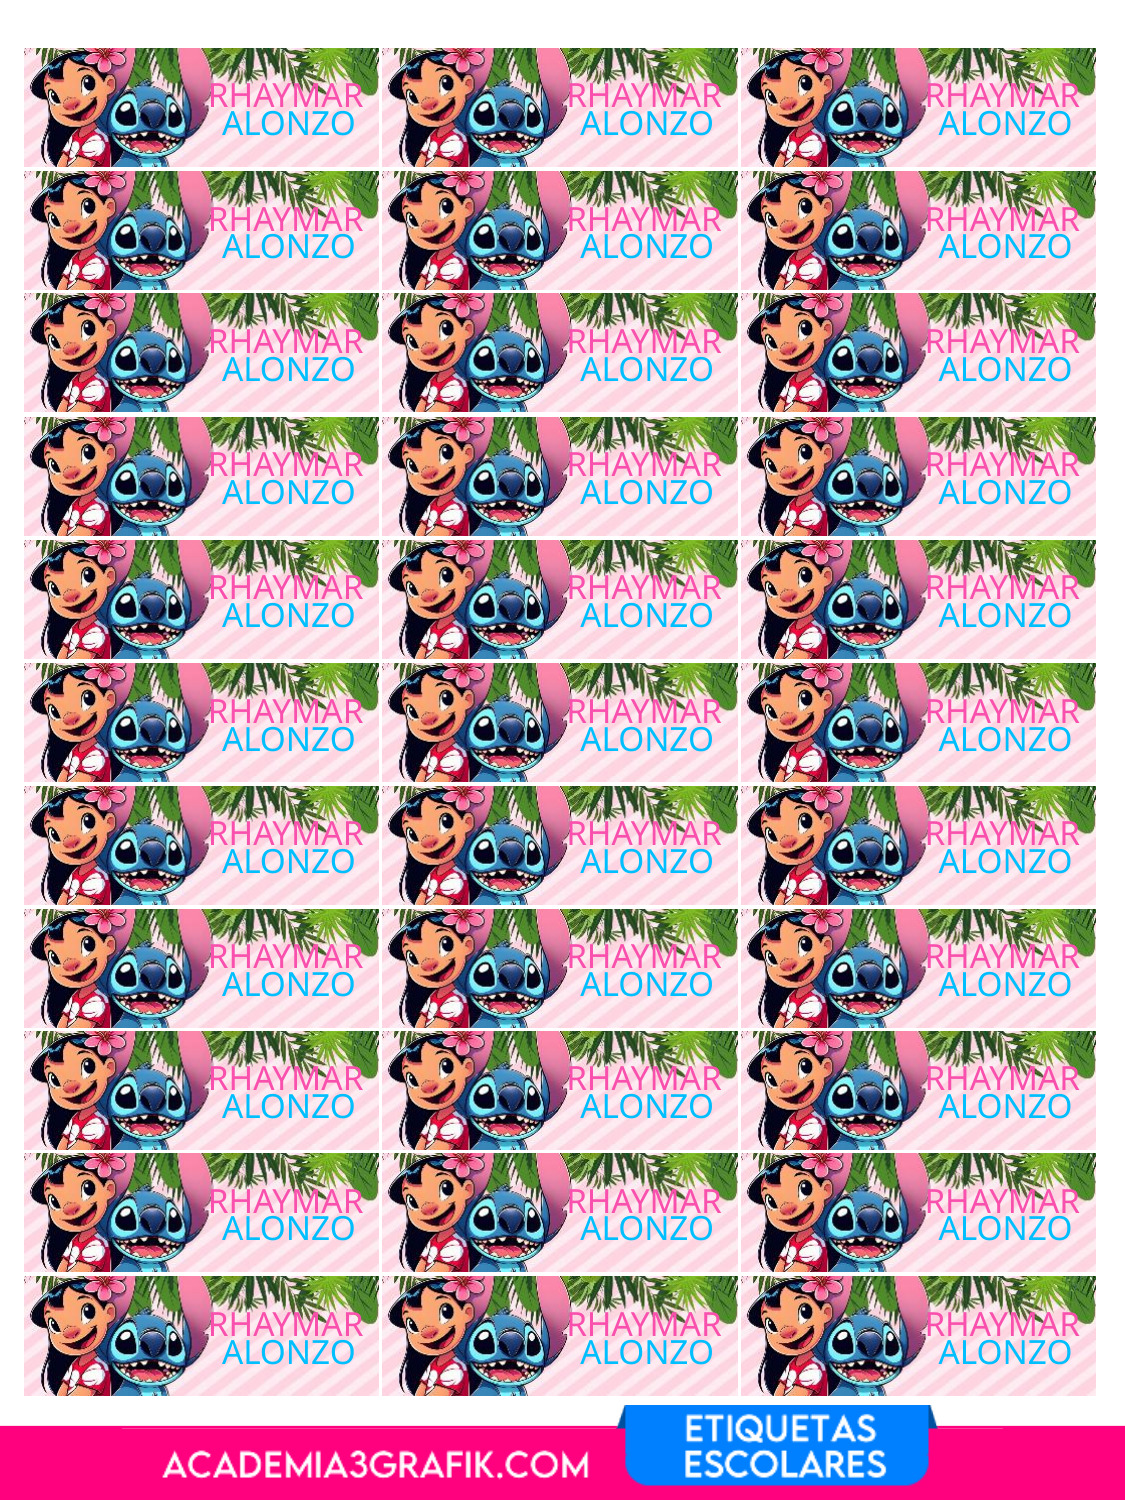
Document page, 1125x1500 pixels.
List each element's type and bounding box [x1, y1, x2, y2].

picture [740, 417, 1096, 536]
picture [740, 1031, 1096, 1150]
picture [382, 417, 738, 536]
picture [382, 48, 738, 167]
picture [24, 909, 379, 1028]
picture [740, 48, 1096, 167]
picture [24, 663, 379, 782]
picture [740, 1153, 1096, 1272]
picture [382, 171, 738, 290]
picture [24, 171, 379, 290]
picture [382, 540, 738, 659]
picture [740, 293, 1096, 413]
picture [740, 786, 1096, 905]
picture [740, 1276, 1096, 1396]
picture [24, 48, 379, 167]
picture [24, 293, 379, 413]
picture [24, 1031, 379, 1150]
picture [382, 909, 738, 1028]
picture [740, 540, 1096, 659]
picture [382, 1153, 738, 1272]
picture [24, 1276, 379, 1396]
picture [740, 663, 1096, 782]
picture [24, 786, 379, 905]
picture [740, 171, 1096, 290]
picture [24, 1153, 379, 1272]
picture [740, 909, 1096, 1028]
picture [382, 786, 738, 905]
picture [382, 293, 738, 413]
picture [382, 663, 738, 782]
picture [24, 417, 379, 536]
picture [382, 1031, 738, 1150]
picture [382, 1276, 738, 1396]
picture [122, 1405, 1003, 1500]
picture [24, 540, 379, 659]
